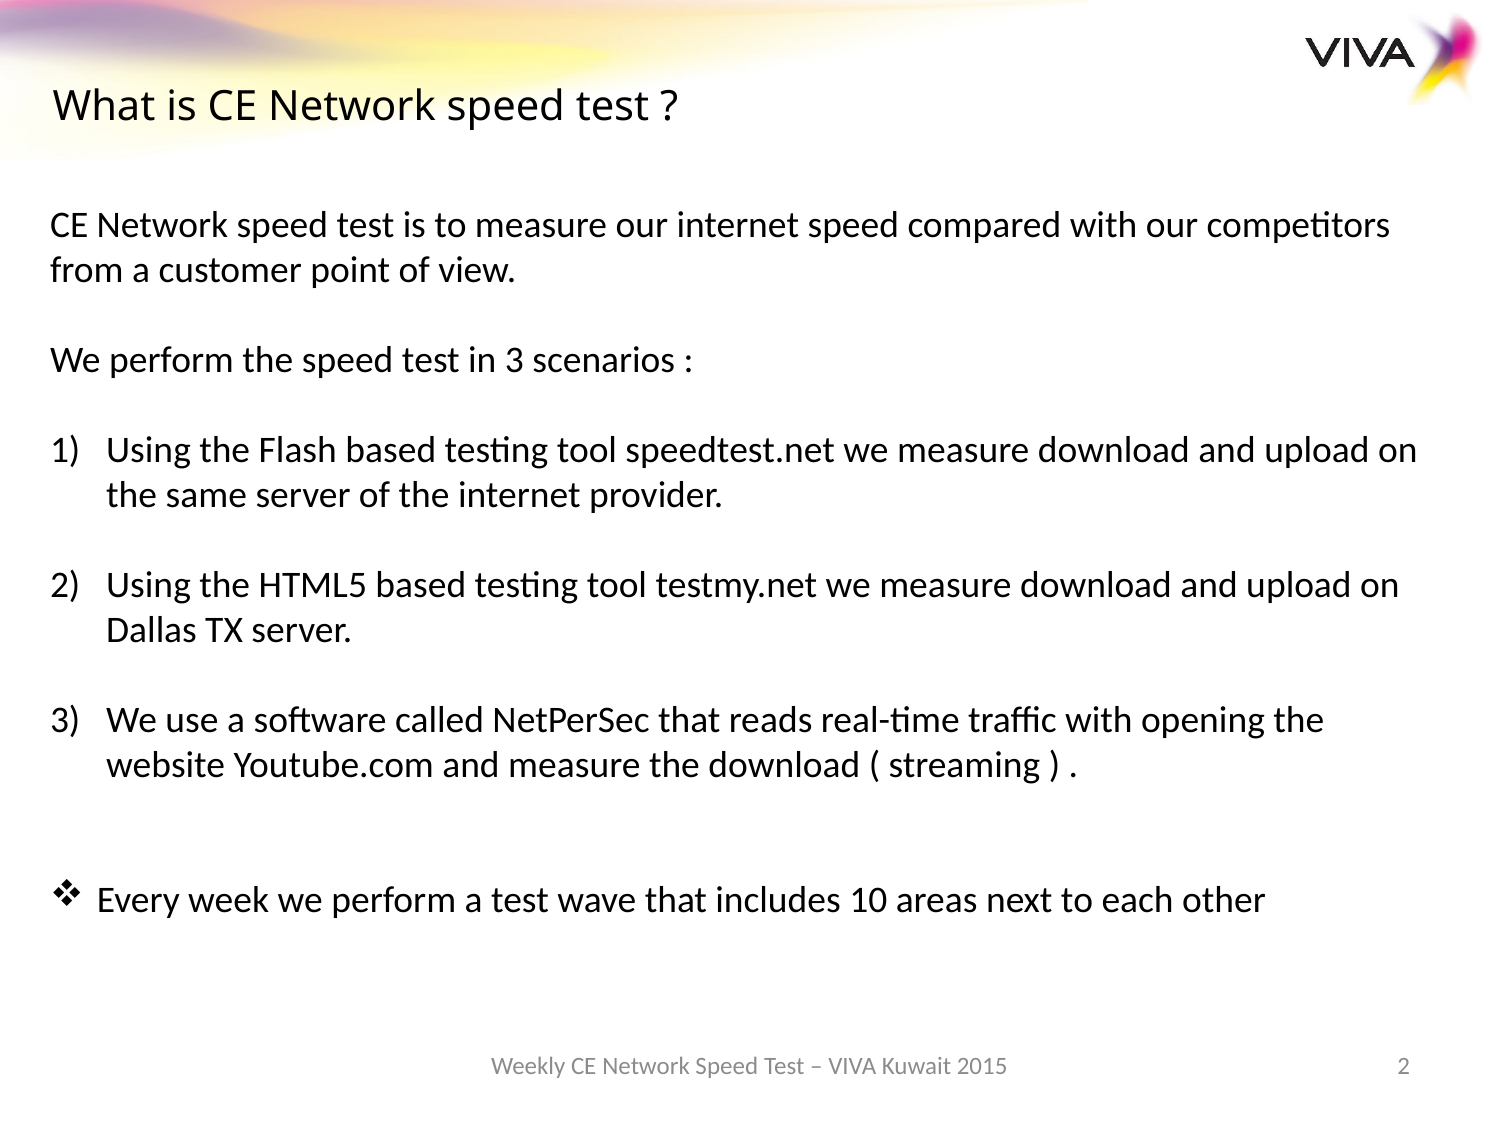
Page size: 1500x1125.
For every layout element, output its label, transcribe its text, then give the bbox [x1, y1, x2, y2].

text_box 2 [1074, 1042, 1425, 1103]
text_box Weekly CE Network Speed Test – VIVA Kuwait 2015 [205, 1042, 1074, 1103]
text_box What is CE Network speed test ? [37, 24, 1278, 184]
picture [0, 0, 1089, 160]
picture [1300, 12, 1485, 105]
text_box CE Network speed test is to measure our internet speed compared with our competitors from a customer point of view. We perform the speed test in 3 scenarios : Using the Flash based testing tool speedtest.net we measure download and upload on the same server of the internet provider. Using the HTML5 based testing tool testmy.net we measure download and upload on Dallas TX server. We use a software called NetPerSec that reads real-time traffic with opening the website Youtube.com and measure the download ( streaming ) . Every week we perform a test wave that includes 10 areas next to each other [50, 199, 1438, 966]
